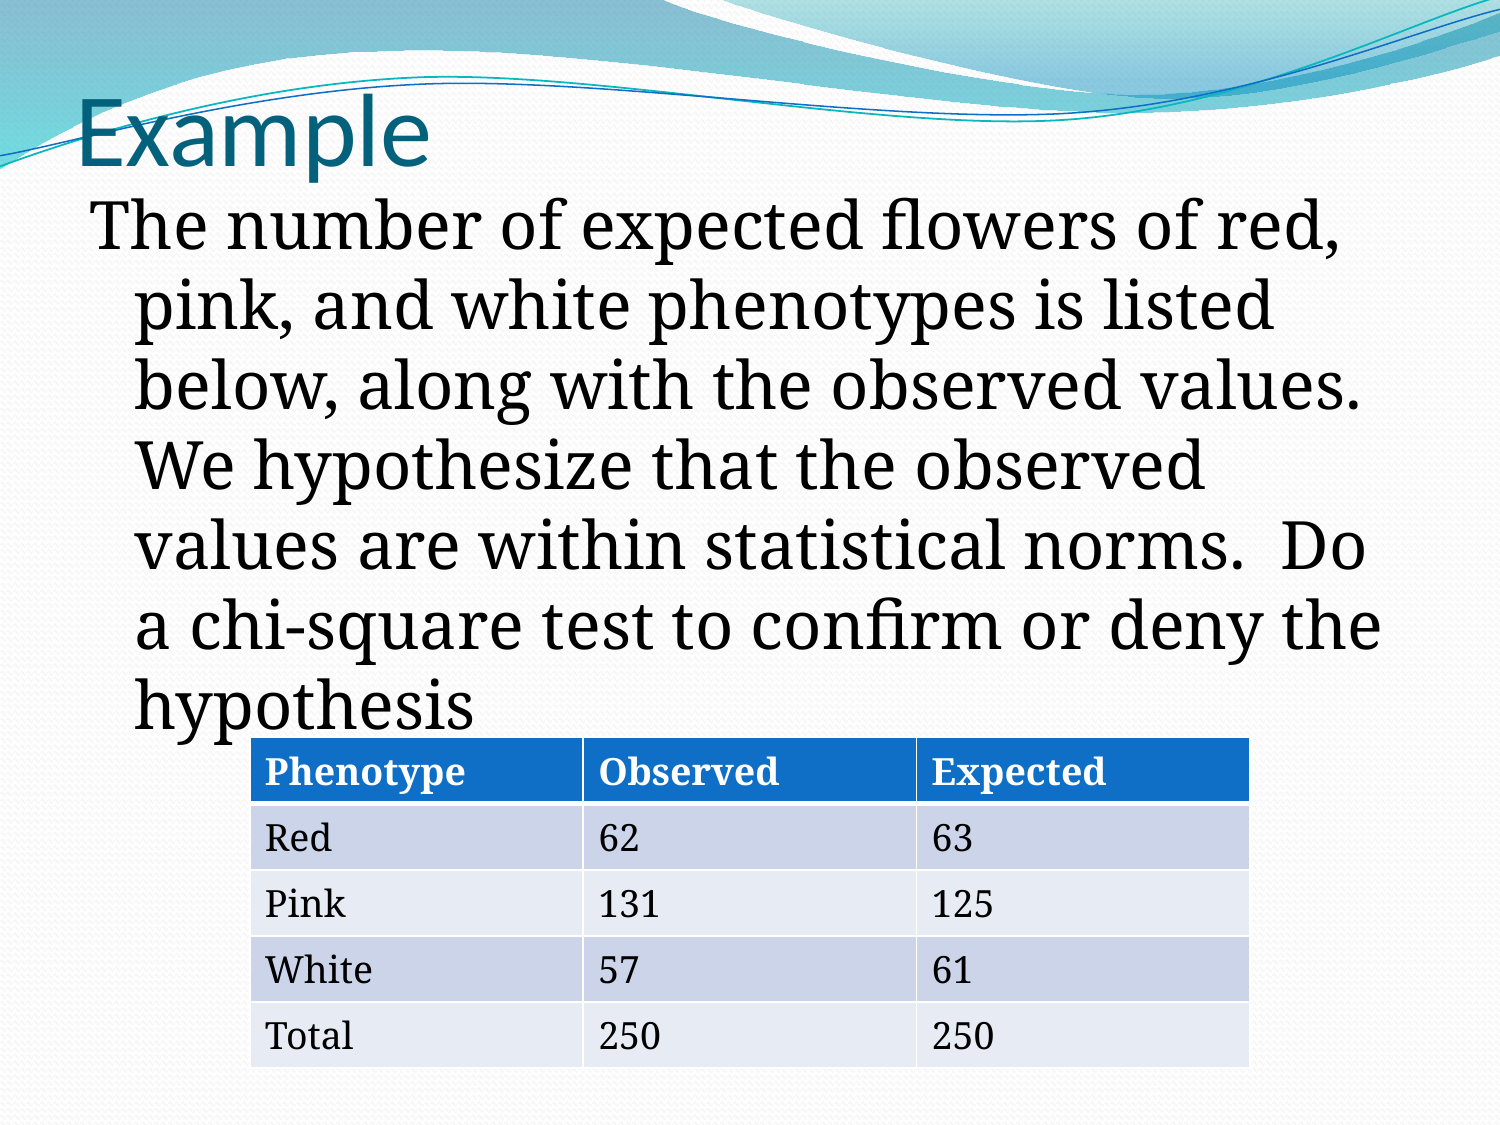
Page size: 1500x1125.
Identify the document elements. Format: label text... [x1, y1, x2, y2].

list The number of expected flowers of red, pink, and white phenotypes is listed below, along with the observed values. We hypothesize that the observed values are within statistical norms. Do a chi-square test to confirm or deny the hypothesis [75, 174, 1425, 1013]
title Example [75, 0, 1425, 174]
table_header Expected [917, 738, 1249, 801]
table_cell 63 [917, 806, 1249, 869]
table_header Observed [584, 738, 916, 801]
table_cell 125 [917, 871, 1249, 935]
table_header Phenotype [251, 738, 582, 801]
table_cell 250 [584, 1003, 916, 1067]
table_cell Total [251, 1003, 582, 1067]
table_cell White [251, 937, 582, 1001]
table_cell 131 [584, 871, 916, 935]
table_cell Pink [251, 871, 582, 935]
table_cell 250 [917, 1003, 1249, 1067]
table_cell Red [251, 806, 582, 869]
table_cell 57 [584, 937, 916, 1001]
table_cell 61 [917, 937, 1249, 1001]
table_cell 62 [584, 806, 916, 869]
